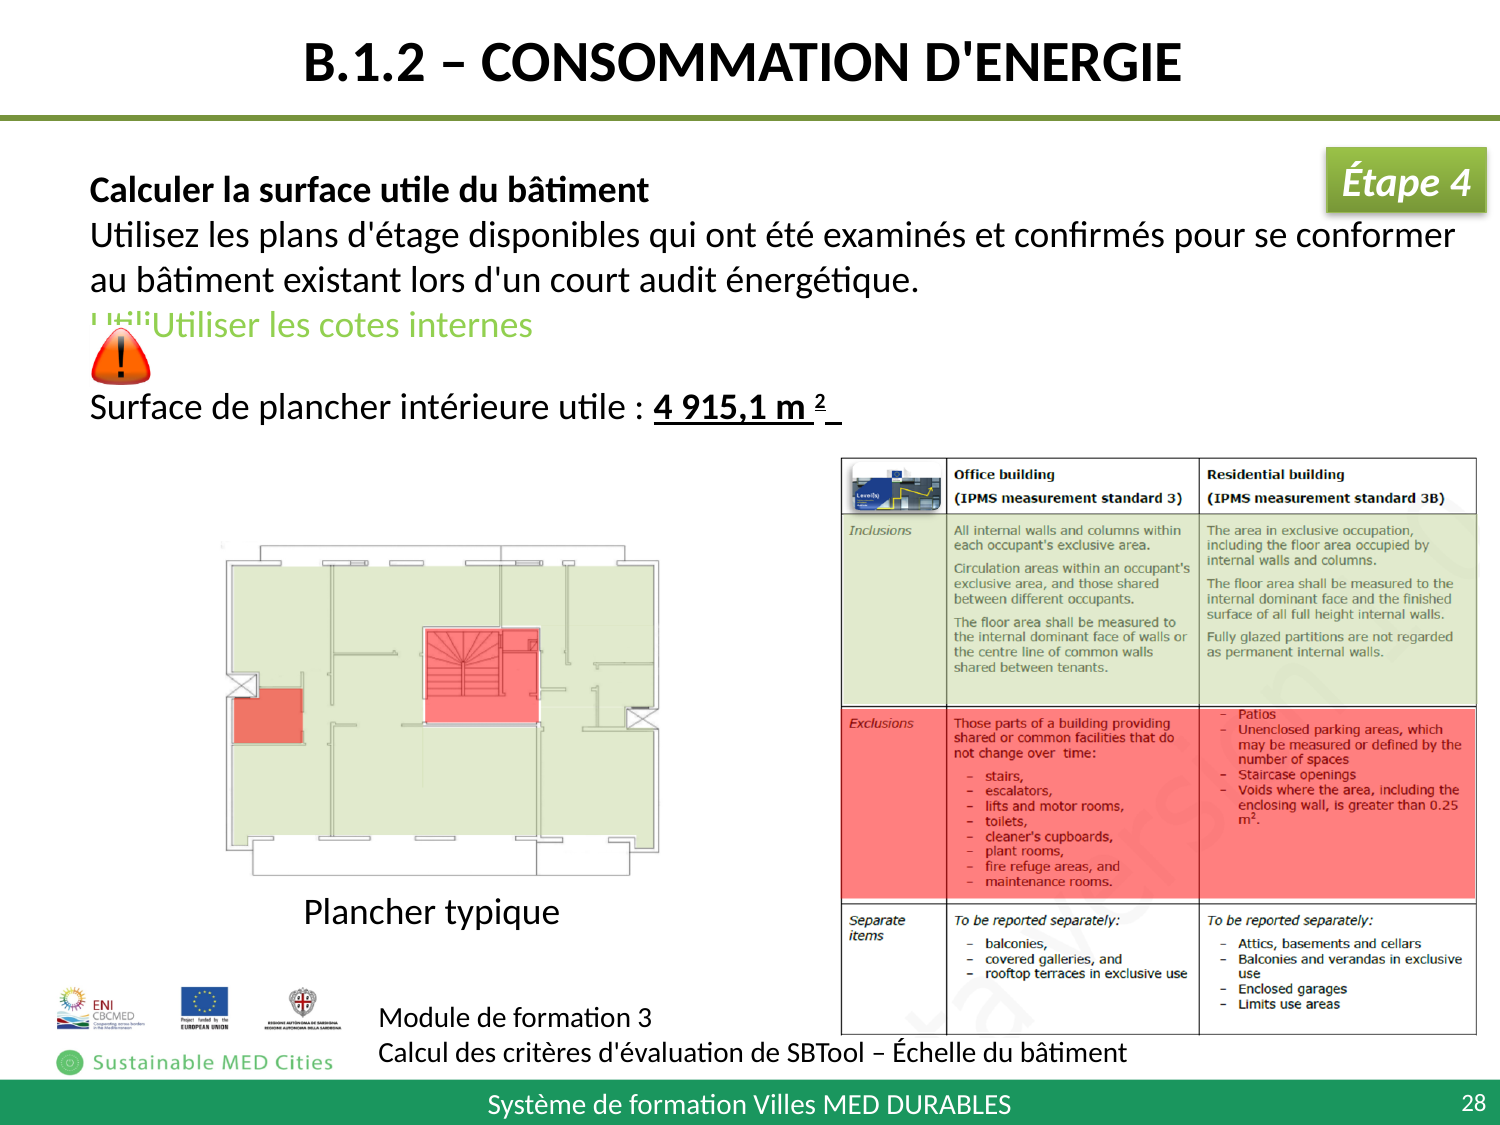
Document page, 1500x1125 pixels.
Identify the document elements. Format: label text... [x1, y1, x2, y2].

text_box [199, 541, 666, 941]
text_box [0, 972, 1500, 1125]
picture [837, 454, 1480, 1038]
text_box Étape 4 [1326, 147, 1487, 213]
title B.1.2 – CONSOMMATION D'ENERGIE [0, 0, 1500, 117]
list Calculer la surface utile du bâtiment Utilisez les plans d'étage disponibles qui ont été examinés et confirmés pour se conformer au bâtiment existant lors d'un court audit énergétique. UtiliUtiliser les cotes internes Surface de plancher intérieure utile : 4 915,1 m 2 [75, 157, 1477, 441]
picture [89, 325, 152, 387]
